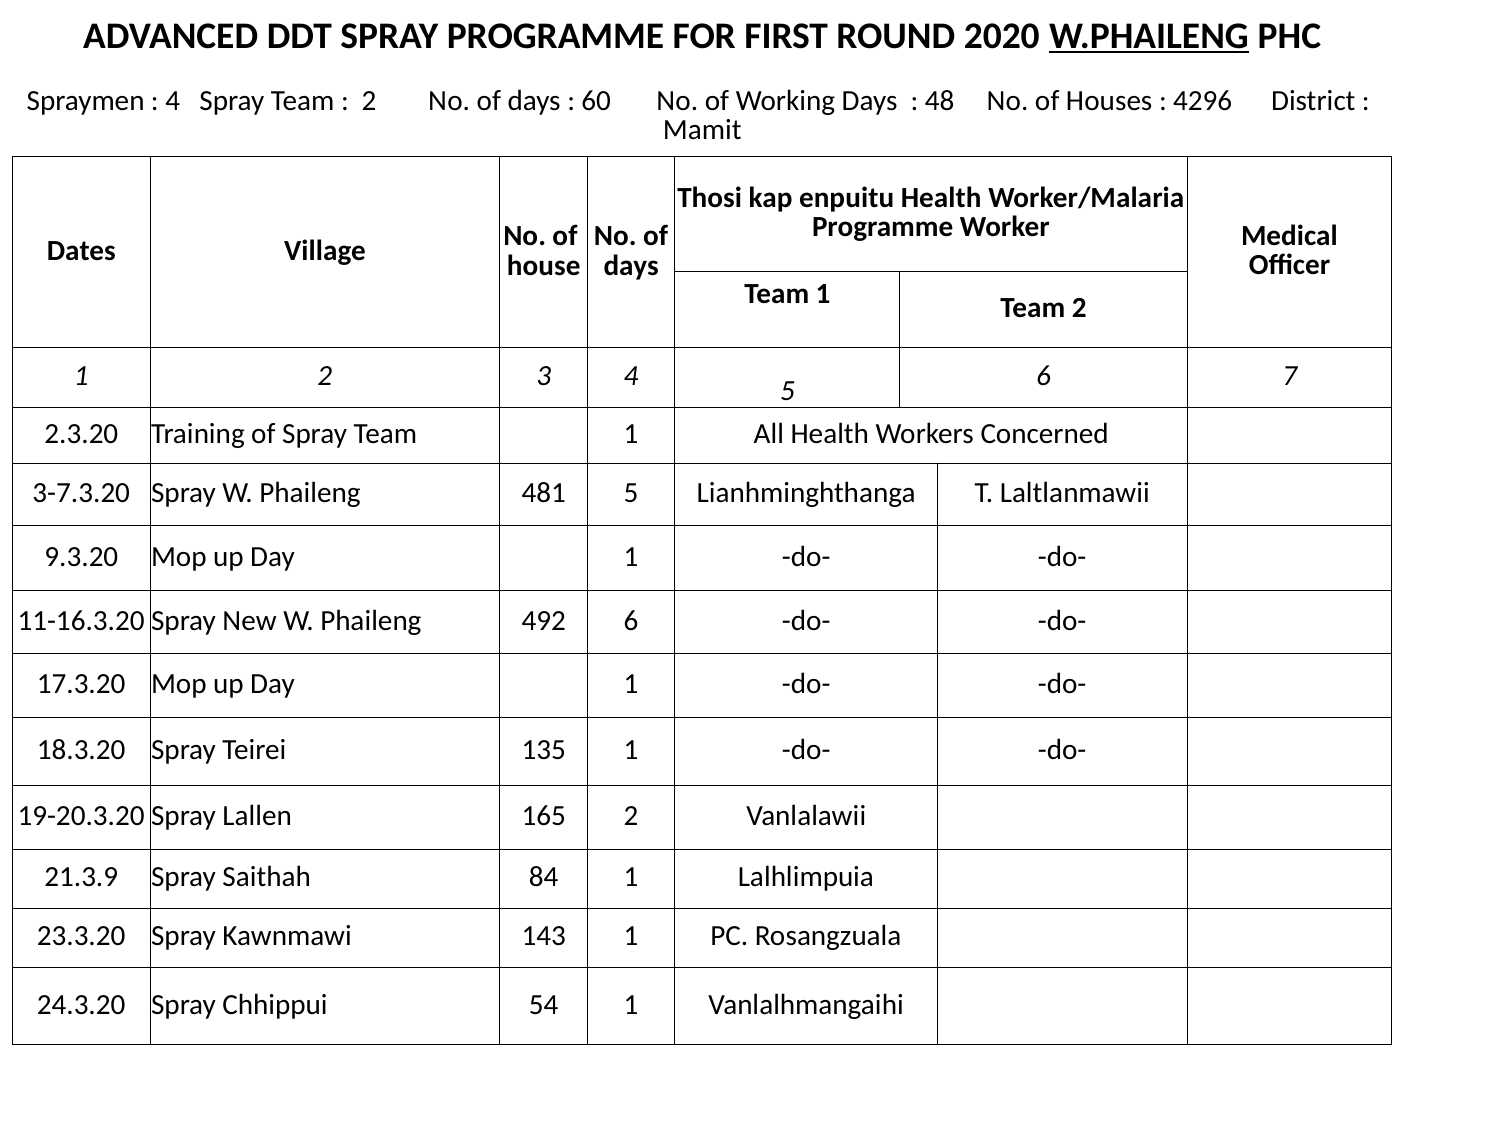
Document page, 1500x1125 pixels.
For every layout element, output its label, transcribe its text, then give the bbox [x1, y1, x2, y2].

table_cell [1188, 526, 1391, 590]
table_cell [1188, 591, 1391, 653]
table_cell -do- [675, 526, 937, 590]
table_cell Vanlalhmangaihi [675, 968, 937, 1044]
table_cell 1 [13, 348, 150, 407]
table_cell -do- [938, 591, 1187, 653]
table_cell -do- [675, 654, 937, 717]
table_cell 17.3.20 [13, 654, 150, 717]
table_cell 7 [1188, 348, 1391, 407]
table_cell 24.3.20 [13, 968, 150, 1044]
table_cell 1 [588, 526, 674, 590]
table_cell [1188, 408, 1391, 463]
table_cell [1188, 786, 1391, 849]
table_cell 481 [500, 464, 587, 525]
table_cell Spray Teirei [151, 718, 499, 785]
table_header ADVANCED DDT SPRAY PROGRAMME FOR FIRST ROUND 2020 W.PHAILENG PHC [13, 0, 1392, 77]
table_cell Spray New W. Phaileng [151, 591, 499, 653]
table_cell 2 [588, 786, 674, 849]
table_cell [938, 909, 1187, 967]
table_cell Medical Officer [1188, 157, 1391, 347]
table_cell [1188, 718, 1391, 785]
table_cell 1 [588, 968, 674, 1044]
table_cell All Health Workers Concerned [675, 408, 1187, 463]
table_cell 5 [588, 464, 674, 525]
table_cell Spray Kawnmawi [151, 909, 499, 967]
table_cell Dates [13, 157, 150, 347]
table_cell -do- [938, 718, 1187, 785]
table_cell -do- [675, 718, 937, 785]
table_cell [500, 526, 587, 590]
table_cell [500, 654, 587, 717]
table_cell 143 [500, 909, 587, 967]
table_cell 1 [588, 408, 674, 463]
table_cell [1188, 968, 1391, 1044]
table_cell [938, 968, 1187, 1044]
table_cell No. of house [500, 157, 587, 347]
table_cell Team 2 [900, 272, 1187, 347]
table_cell -do- [938, 654, 1187, 717]
table_cell 492 [500, 591, 587, 653]
table_cell 4 [588, 348, 674, 407]
table_cell 84 [500, 850, 587, 908]
table_cell Team 1 [675, 272, 899, 347]
table_cell 135 [500, 718, 587, 785]
table_cell Vanlalawii [675, 786, 937, 849]
table_cell [500, 408, 587, 463]
table_cell Thosi kap enpuitu Health Worker/Malaria Programme Worker [675, 157, 1187, 271]
table_cell 11-16.3.20 [13, 591, 150, 653]
table_cell PC. Rosangzuala [675, 909, 937, 967]
table_cell 5 [675, 348, 899, 407]
table_cell Lalhlimpuia [675, 850, 937, 908]
table_cell Village [151, 157, 499, 347]
table_cell 2.3.20 [13, 408, 150, 463]
table_cell Mop up Day [151, 654, 499, 717]
table_cell 18.3.20 [13, 718, 150, 785]
table_cell -do- [675, 591, 937, 653]
table_cell 1 [588, 718, 674, 785]
table_cell 165 [500, 786, 587, 849]
table_cell 21.3.9 [13, 850, 150, 908]
table_cell [1188, 654, 1391, 717]
table_cell [1188, 464, 1391, 525]
table_cell 6 [588, 591, 674, 653]
table_cell Mop up Day [151, 526, 499, 590]
table_cell 3-7.3.20 [13, 464, 150, 525]
table_cell 1 [588, 909, 674, 967]
table_cell Spraymen : 4 Spray Team : 2 No. of days : 60 No. of Working Days : 48 No. of Houses : 4296 District : Mamit [13, 77, 1392, 156]
table_cell Training of Spray Team [151, 408, 499, 463]
table_cell [938, 786, 1187, 849]
table_cell 6 [900, 348, 1187, 407]
table_cell Spray Chhippui [151, 968, 499, 1044]
table_cell [1188, 909, 1391, 967]
table_cell 1 [588, 850, 674, 908]
table_cell 3 [500, 348, 587, 407]
table_cell 54 [500, 968, 587, 1044]
table_cell T. Laltlanmawii [938, 464, 1187, 525]
table_cell 2 [151, 348, 499, 407]
table_cell No. of days [588, 157, 674, 347]
table_cell Lianhminghthanga [675, 464, 937, 525]
table_cell [1188, 850, 1391, 908]
table_cell -do- [938, 526, 1187, 590]
table_cell 23.3.20 [13, 909, 150, 967]
table_cell [938, 850, 1187, 908]
table_cell Spray Saithah [151, 850, 499, 908]
table_cell 1 [588, 654, 674, 717]
table_cell Spray W. Phaileng [151, 464, 499, 525]
table_cell Spray Lallen [151, 786, 499, 849]
table_cell 9.3.20 [13, 526, 150, 590]
table_cell 19-20.3.20 [13, 786, 150, 849]
